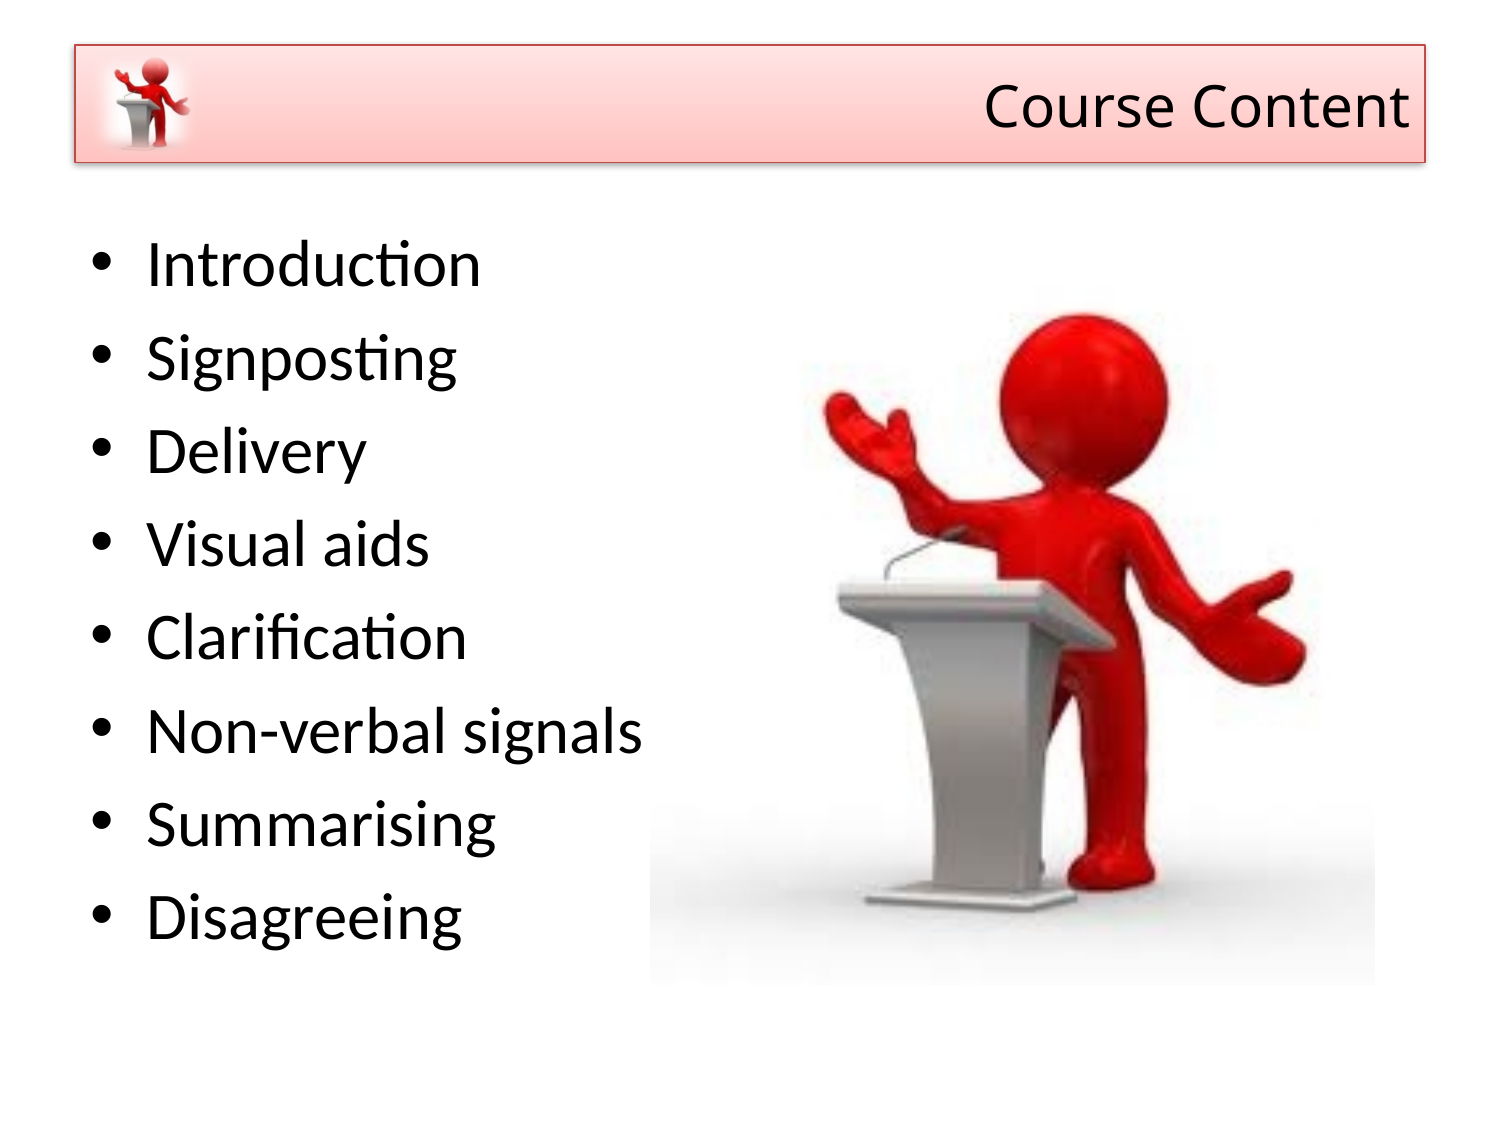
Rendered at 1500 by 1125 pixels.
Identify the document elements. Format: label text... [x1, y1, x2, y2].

picture [649, 262, 1376, 985]
picture [87, 49, 201, 163]
text_box Course Content [74, 44, 1426, 163]
list Introduction Signposting Delivery Visual aids Clarification Non-verbal signals Summarising Disagreeing [74, 212, 1426, 1043]
